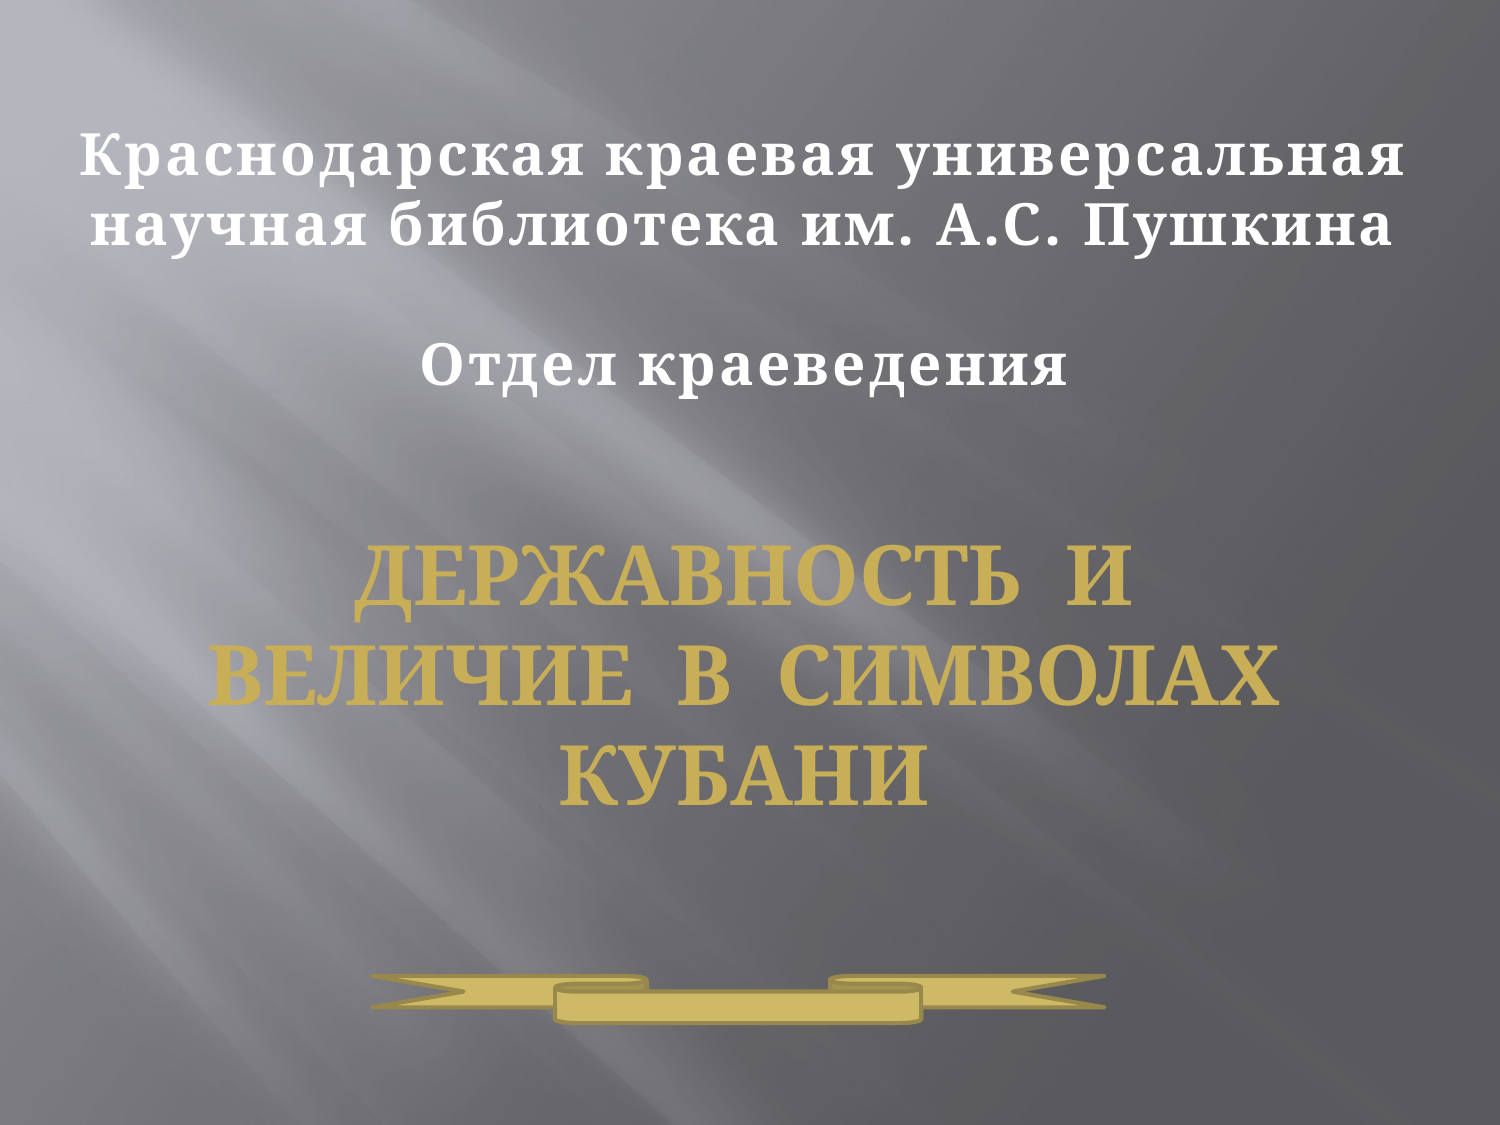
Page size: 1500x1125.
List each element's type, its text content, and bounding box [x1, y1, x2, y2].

text_box [369, 973, 1107, 1026]
subtitle Державность и величие в символах Кубани [135, 515, 1353, 976]
title Краснодарская краевая универсальная научная библиотека им. А.С. Пушкина Отдел краеведения [69, 30, 1420, 398]
